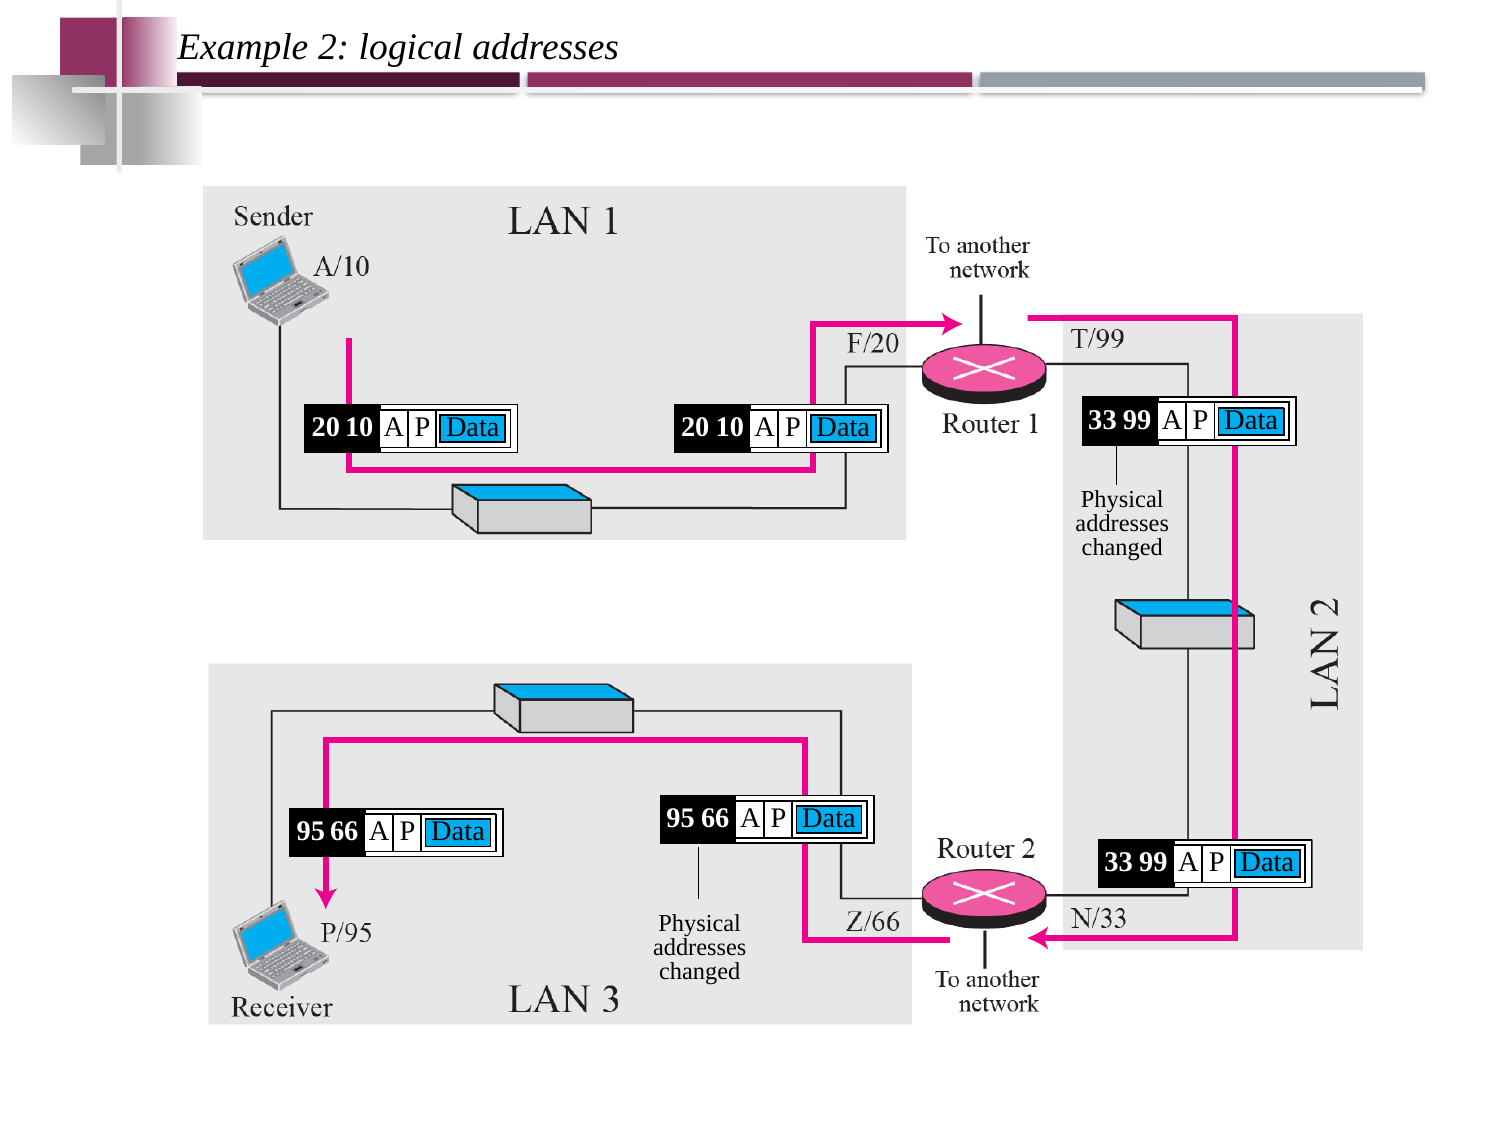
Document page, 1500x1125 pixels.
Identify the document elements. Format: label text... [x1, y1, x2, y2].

text_box [12, 75, 105, 145]
text_box [72, 87, 1423, 93]
text_box [60, 17, 116, 86]
picture [202, 186, 1363, 1026]
text_box [116, 93, 122, 173]
text_box [122, 17, 177, 86]
text_box Example 2: logical addresses [162, 14, 1100, 75]
text_box [122, 93, 141, 165]
text_box [116, 0, 122, 87]
text_box [141, 93, 202, 165]
text_box [80, 93, 116, 165]
